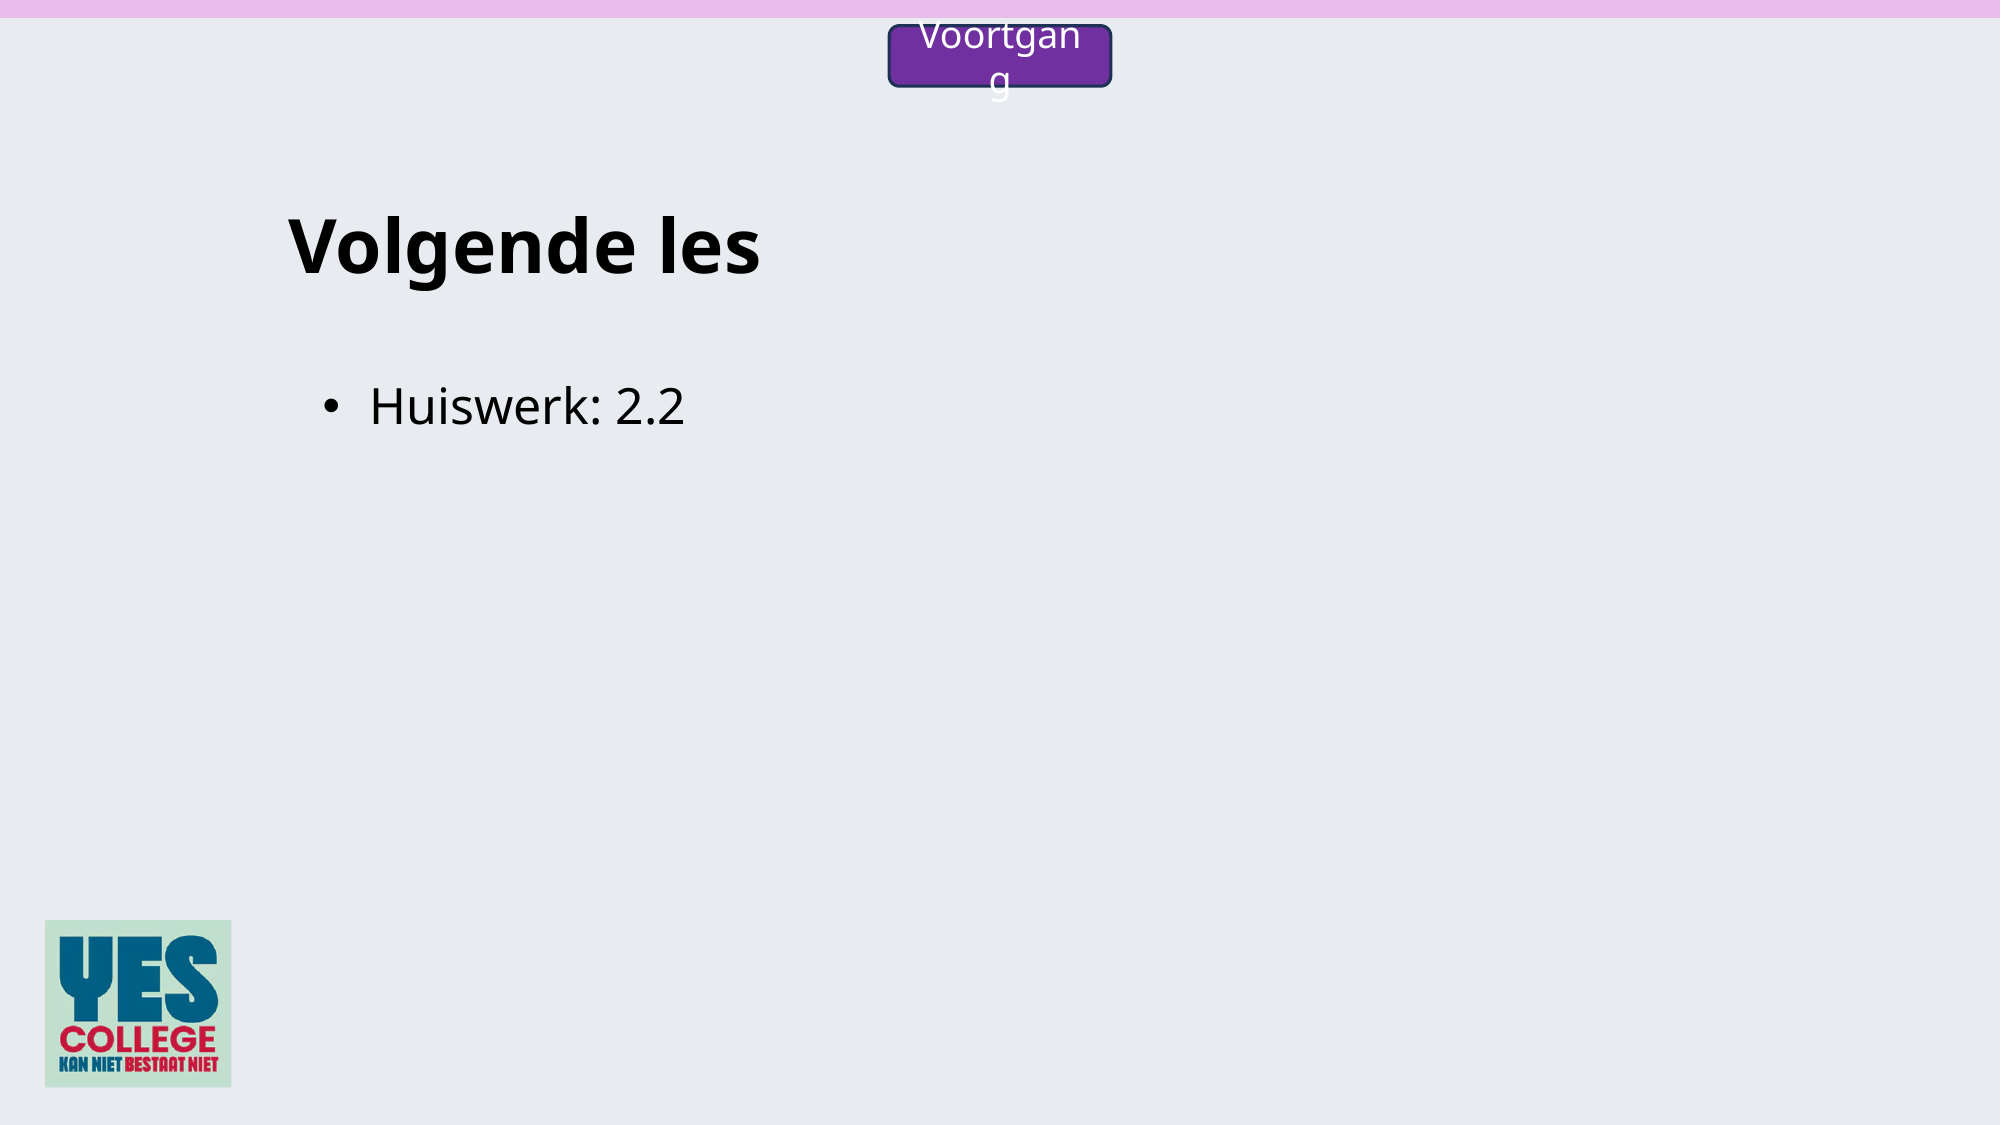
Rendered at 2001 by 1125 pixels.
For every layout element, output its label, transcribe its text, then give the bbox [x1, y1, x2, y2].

picture [0, 913, 356, 1093]
text_box Voortgang [887, 24, 1113, 88]
text_box [0, 0, 2000, 18]
text_box [248, 219, 1637, 326]
text_box Volgende les [273, 191, 1541, 297]
text_box Huiswerk: 2.2 [308, 307, 1791, 503]
